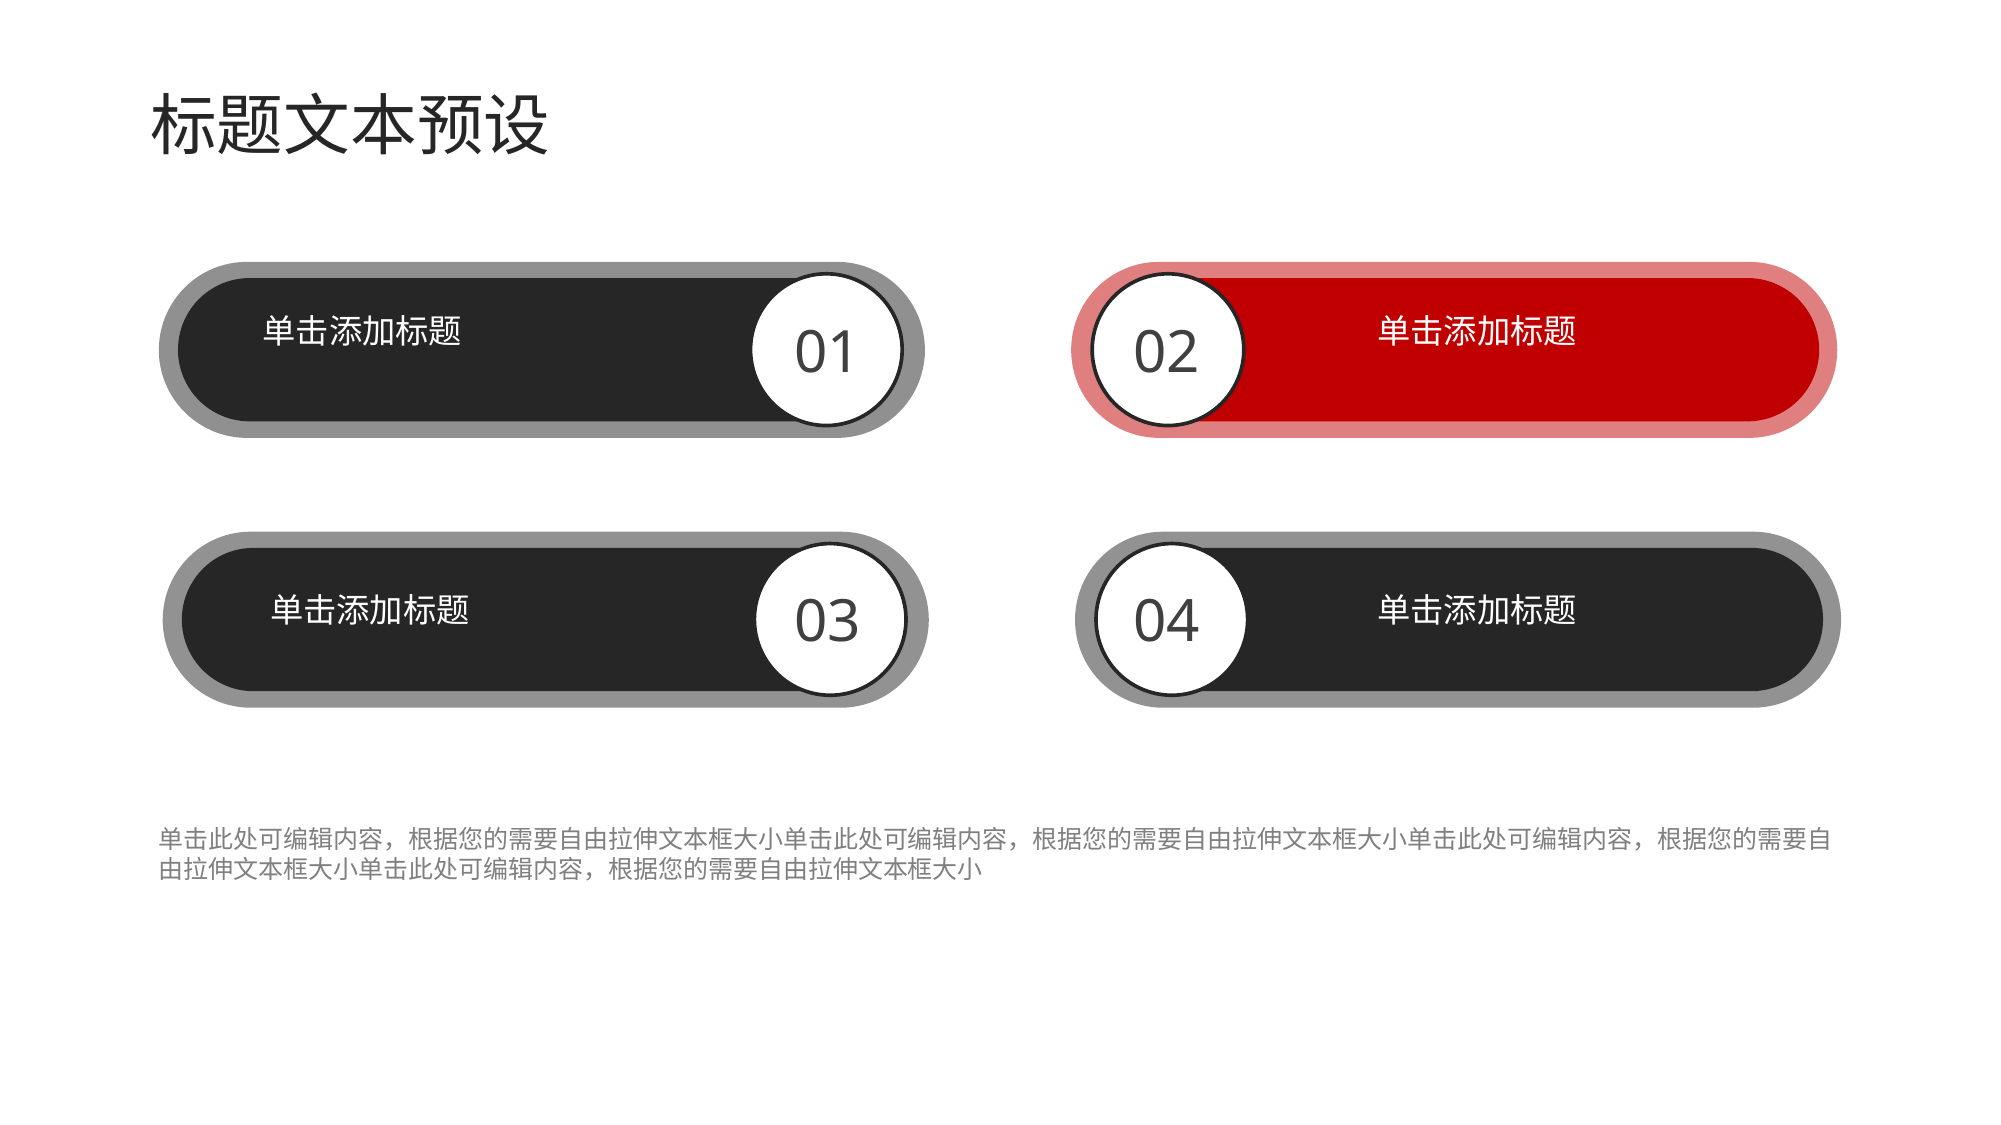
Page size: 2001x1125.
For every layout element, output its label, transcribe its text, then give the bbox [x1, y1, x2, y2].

text_box 单击此处可编辑内容，根据您的需要自由拉伸文本框大小单击此处可编辑内容，根据您的需要自由拉伸文本框大小单击此处可编辑内容，根据您的需要自由拉伸文本框大小单击此处可编辑内容，根据您的需要自由拉伸文本框大小 [143, 816, 1857, 892]
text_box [158, 261, 925, 438]
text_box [1075, 531, 1842, 708]
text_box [1071, 261, 1838, 438]
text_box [162, 531, 929, 708]
text_box 标题文本预设 [135, 75, 566, 171]
